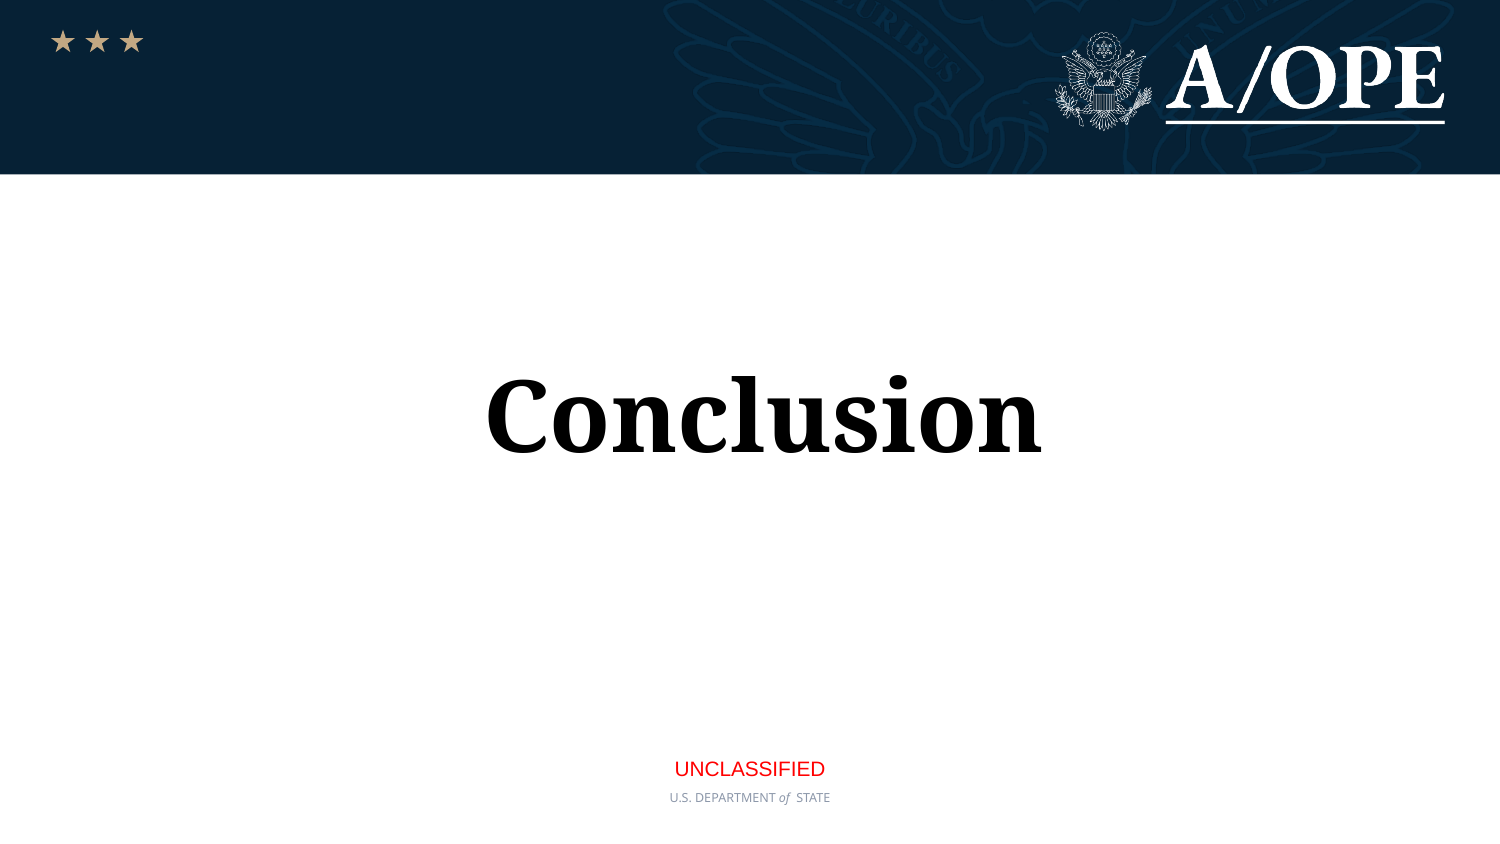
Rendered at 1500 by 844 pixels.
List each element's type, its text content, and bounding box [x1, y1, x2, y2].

picture [587, 0, 1500, 174]
text_box UNCLASSIFIED [659, 747, 841, 788]
title Conclusion [241, 76, 1287, 748]
